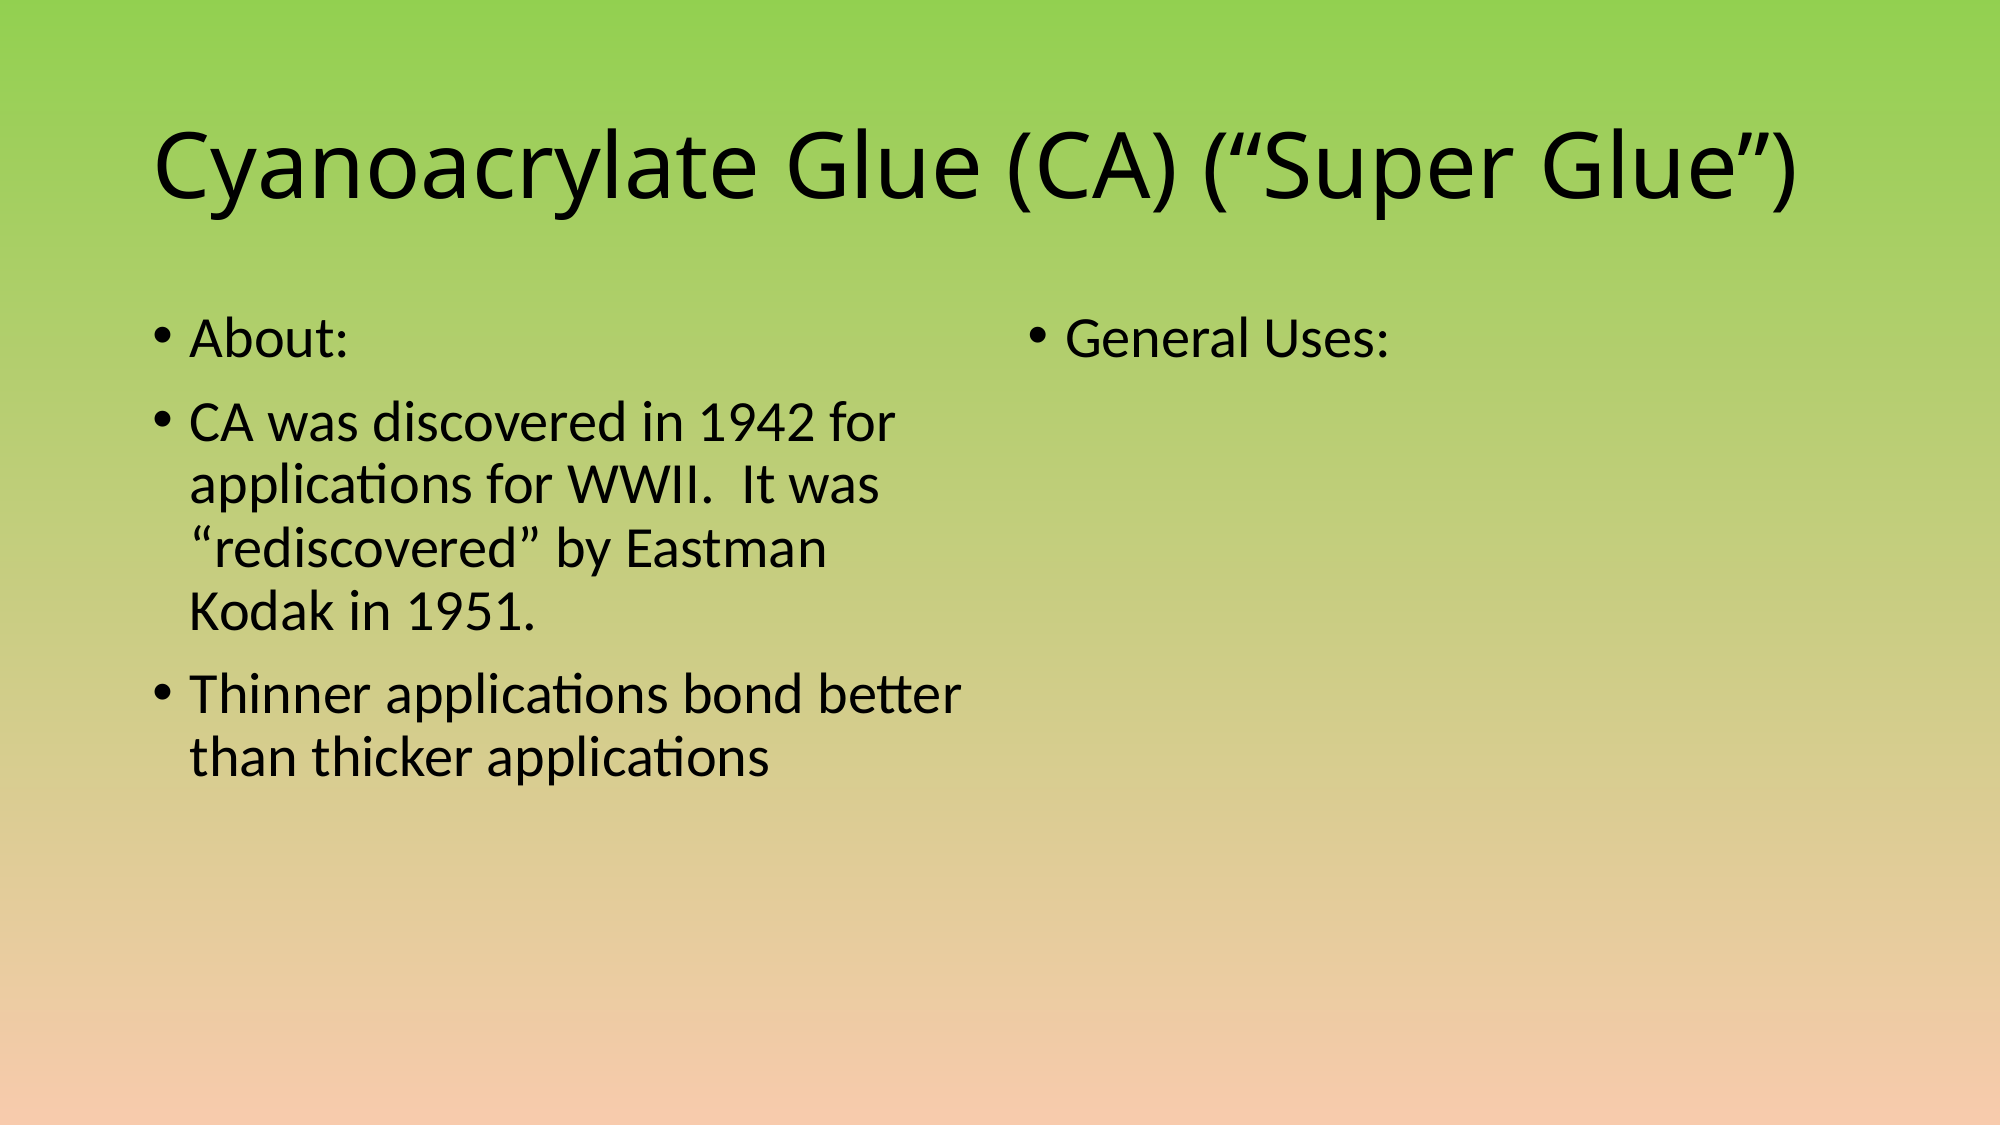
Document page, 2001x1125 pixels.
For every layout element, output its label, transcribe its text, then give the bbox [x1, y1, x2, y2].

list About: CA was discovered in 1942 for applications for WWII. It was “rediscovered” by Eastman Kodak in 1951. Thinner applications bond better than thicker applications [137, 299, 988, 1014]
title Cyanoacrylate Glue (CA) (“Super Glue”) [137, 59, 1863, 278]
list General Uses: [1012, 299, 1863, 1014]
